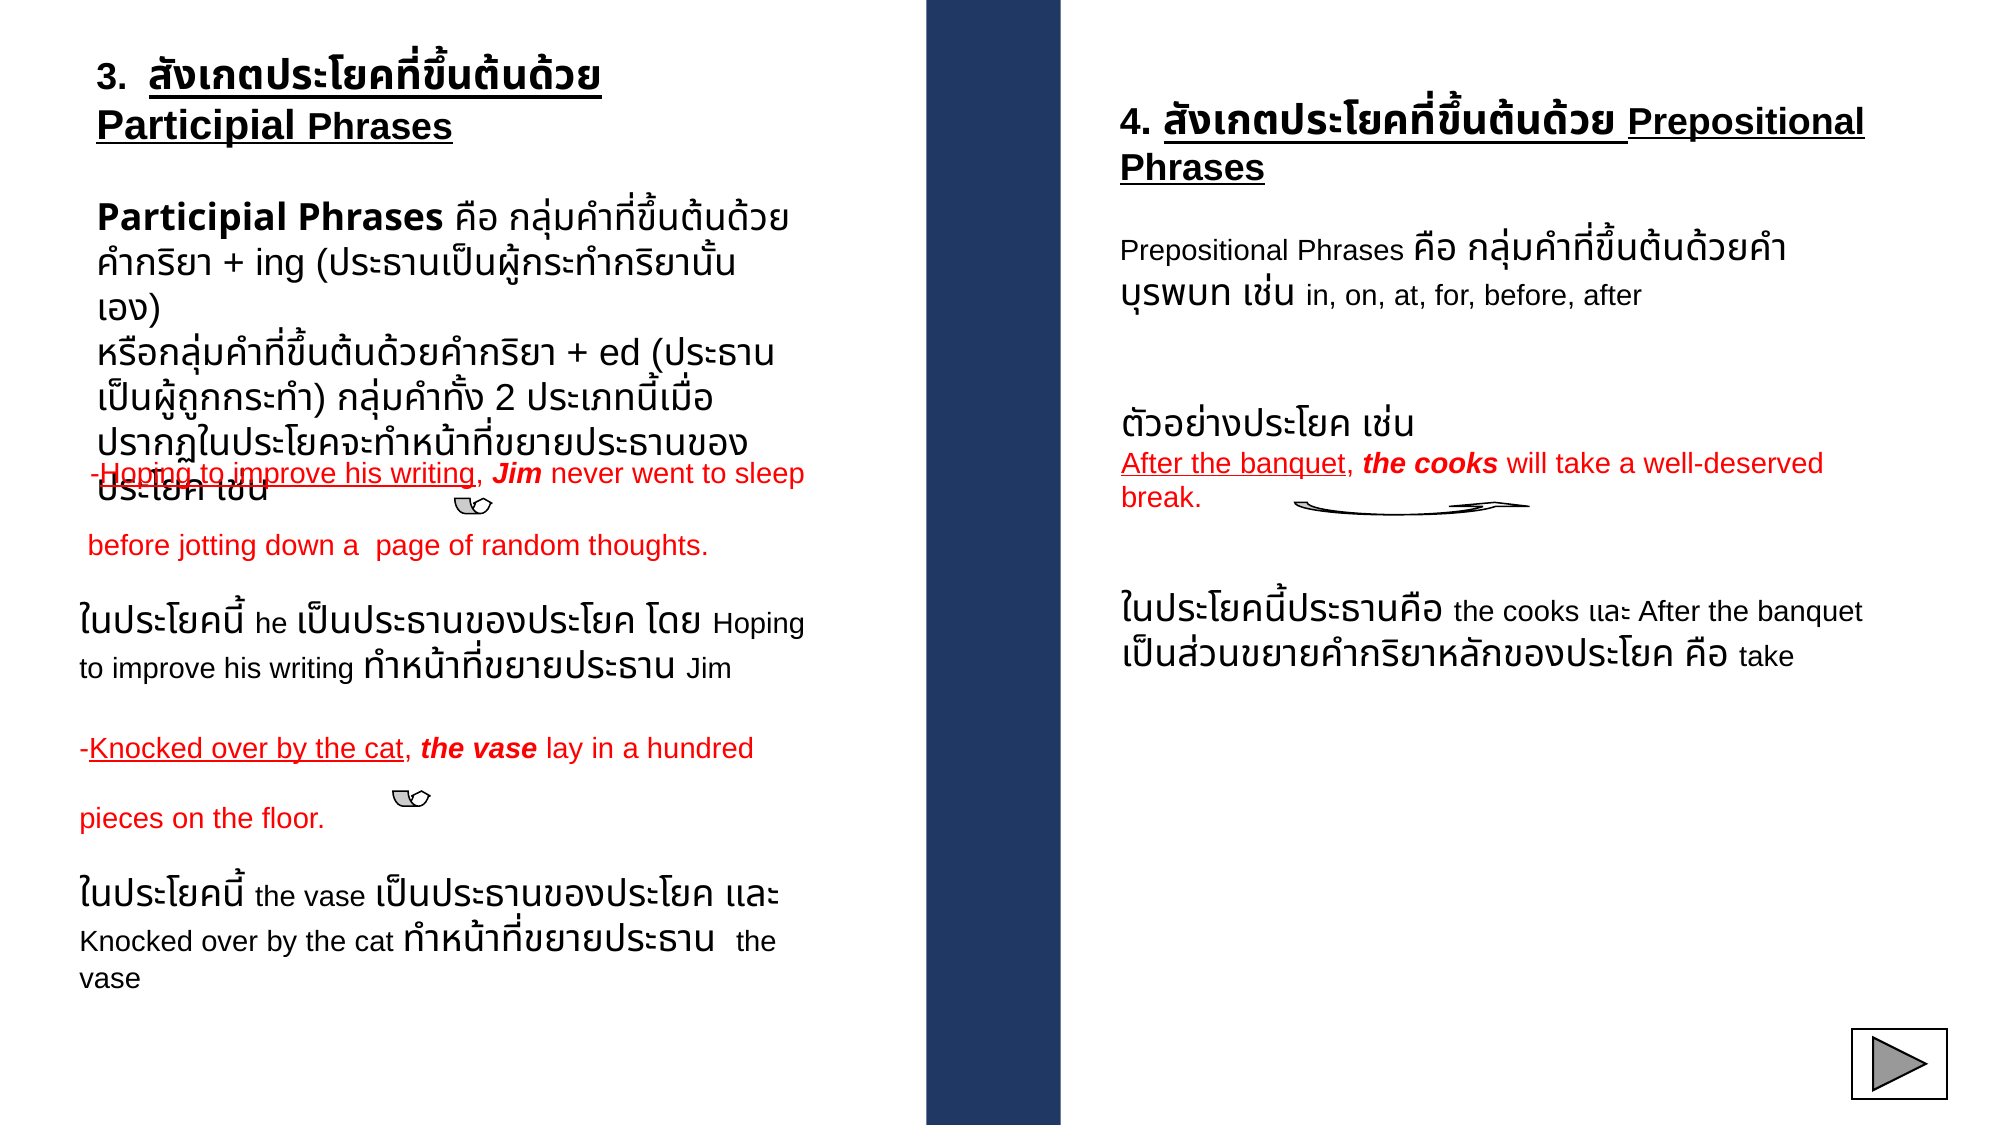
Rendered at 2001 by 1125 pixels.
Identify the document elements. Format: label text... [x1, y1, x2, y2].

text_box ตัวอย่างประโยค เช่น After the banquet, the cooks will take a well-deserved break. ในประโยคนี้ประธานคือ the cooks และ After the banquet เป็นส่วนขยายคำกริยาหลักของประโยค คือ take [1106, 391, 1900, 752]
text_box [925, 0, 1062, 1125]
text_box -Hoping to improve his writing, Jim never went to sleep before jotting down a page of random thoughts. ในประโยคนี้ he เป็นประธานของประโยค โดย Hoping to improve his writing ทำหน้าที่ขยายประธาน Jim [64, 438, 843, 694]
text_box 3. สังเกตประโยคที่ขึ้นต้นด้วย Participial Phrases Participial Phrases คือ กลุ่มคำที่ขึ้นต้นด้วยคำกริยา + ing (ประธานเป็นผู้กระทำกริยานั้นเอง) หรือกลุ่มคำที่ขึ้นต้นด้วยคำกริยา + ed (ประธานเป็นผู้ถูกกระทำ) กลุ่มคำทั้ง 2 ประเภทนี้เมื่อ ปรากฏในประโยคจะทำหน้าที่ขยายประธานของประโยค เช่น [81, 40, 808, 438]
text_box -Knocked over by the cat, the vase lay in a hundred pieces on the floor. ในประโยคนี้ the vase เป็นประธานของประโยค และ Knocked over by the cat ทำหน้าที่ขยายประธาน the vase [64, 722, 826, 1002]
text_box [1851, 1028, 1948, 1100]
text_box 4. สังเกตประโยคที่ขึ้นต้นด้วย Prepositional Phrases Prepositional Phrases คือ กลุ่มคำที่ขึ้นต้นด้วยคำบุรพบท เช่น in, on, at, for, before, after [1104, 85, 1900, 391]
